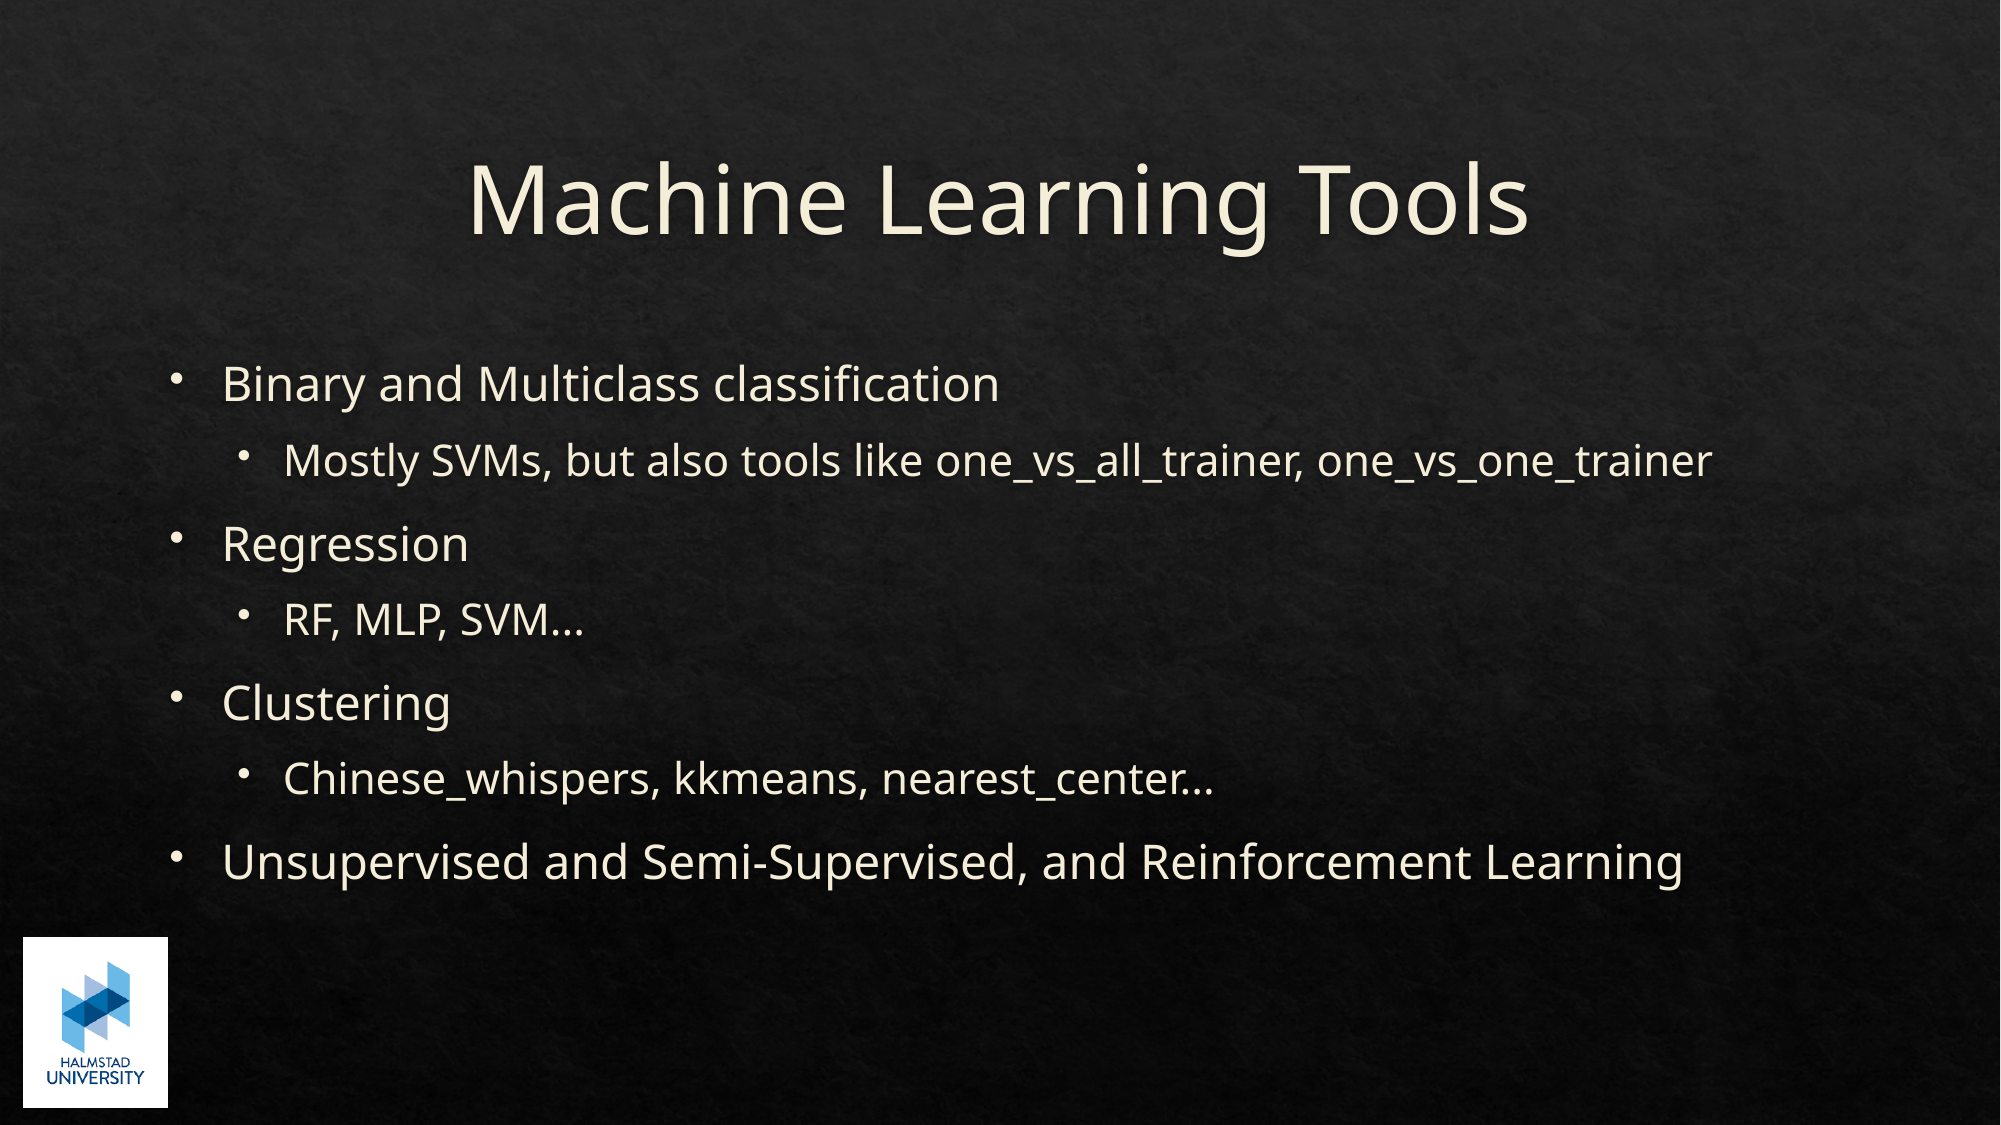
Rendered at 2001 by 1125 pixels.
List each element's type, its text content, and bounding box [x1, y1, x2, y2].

title Machine Learning Tools [149, 99, 1849, 307]
list Binary and Multiclass classification Mostly SVMs, but also tools like one_vs_all_trainer, one_vs_one_trainer Regression RF, MLP, SVM... Clustering Chinese_whispers, kkmeans, nearest_center... Unsupervised and Semi-Supervised, and Reinforcement Learning [149, 340, 1849, 1025]
picture [23, 937, 168, 1108]
